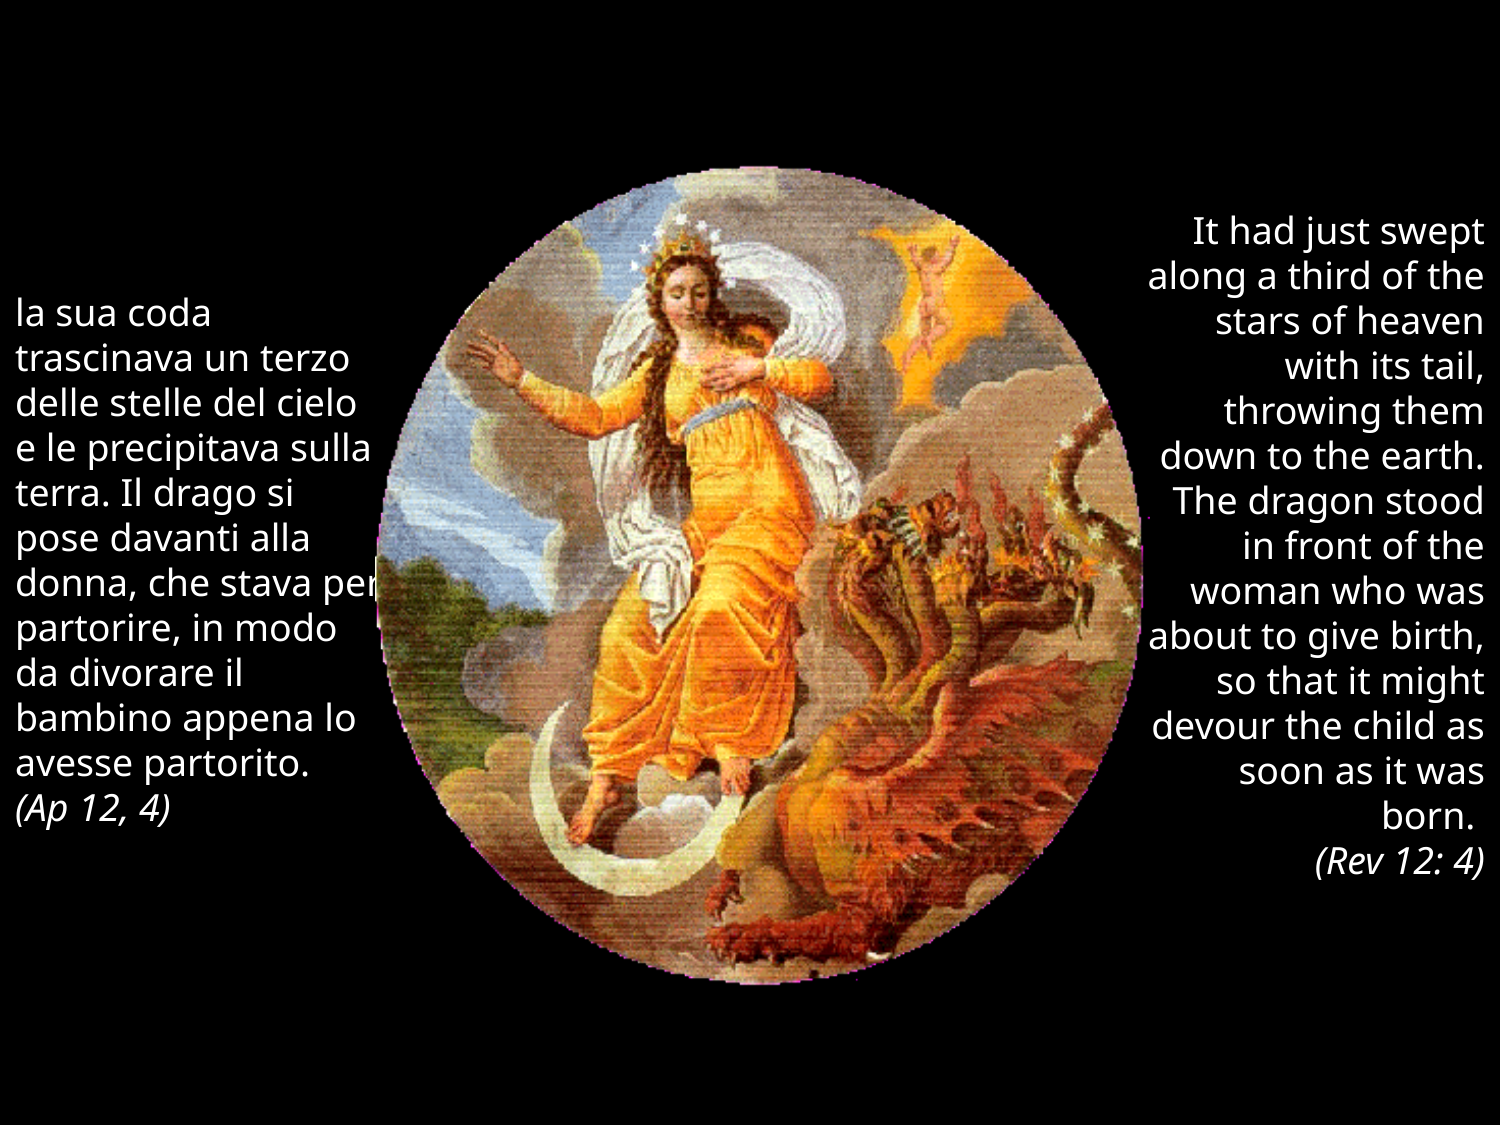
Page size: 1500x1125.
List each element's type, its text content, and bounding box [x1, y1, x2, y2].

text_box It had just swept along a third of the stars of heaven with its tail, throwing them down to the earth. The dragon stood in front of the woman who was about to give birth, so that it might devour the child as soon as it was born. (Rev 12: 4) [1154, 199, 1500, 890]
title la sua coda trascinava un terzo delle stelle del cielo e le precipitava sulla terra. Il drago si pose davanti alla donna, che stava per partorire, in modo da divorare il bambino appena lo avesse partorito. (Ap 12, 4) [0, 487, 369, 675]
picture [374, 160, 1151, 988]
